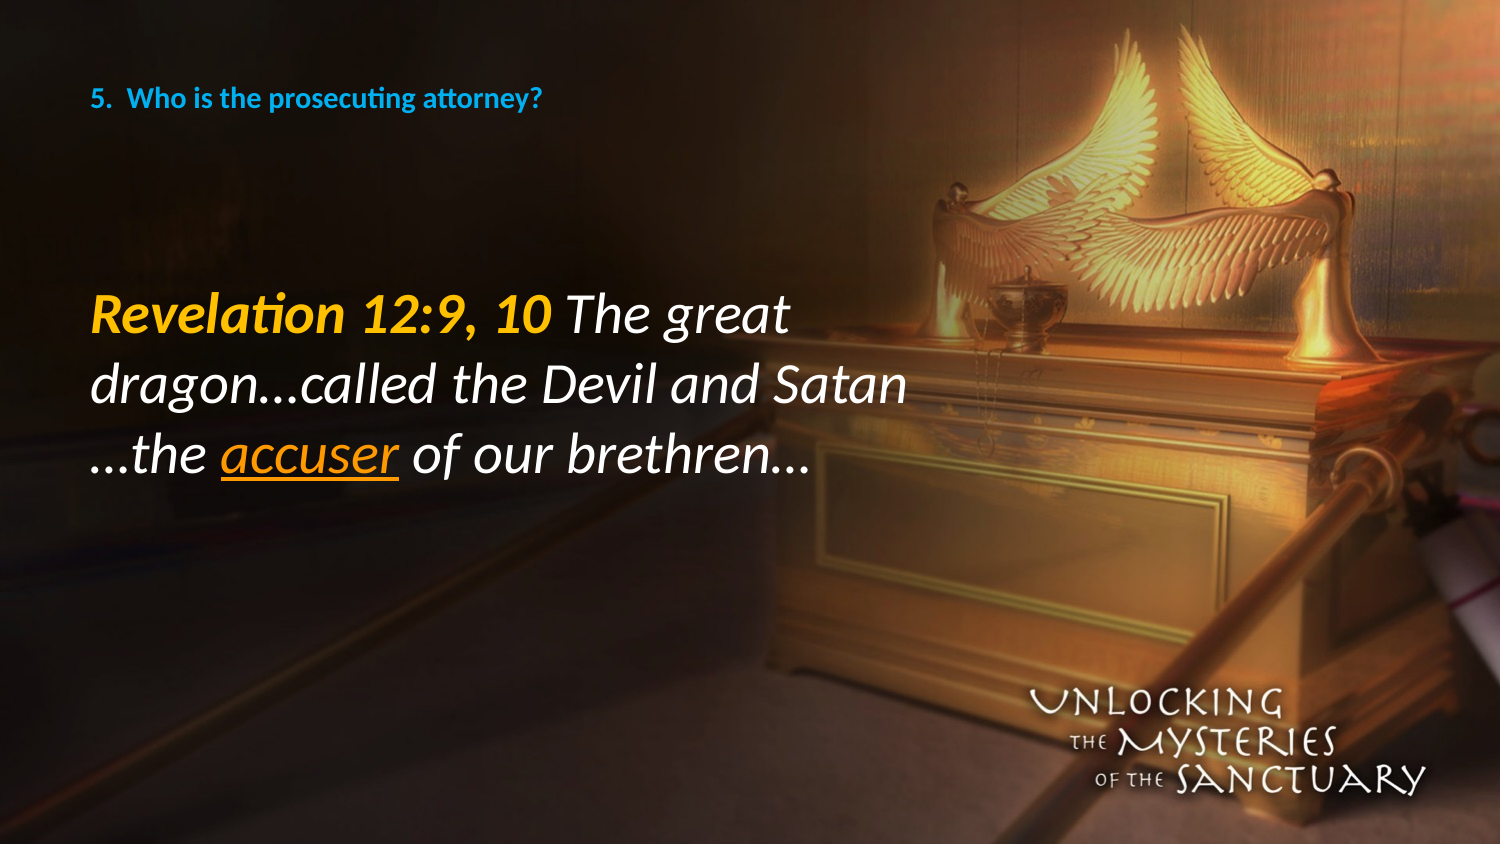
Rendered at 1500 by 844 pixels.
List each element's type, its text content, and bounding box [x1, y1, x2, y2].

picture [0, 0, 1500, 844]
list Revelation 12:9, 10 The great dragon…called the Devil and Satan …the accuser of our brethren… [75, 267, 967, 754]
title 5. Who is the prosecuting attorney? [75, 33, 1425, 175]
